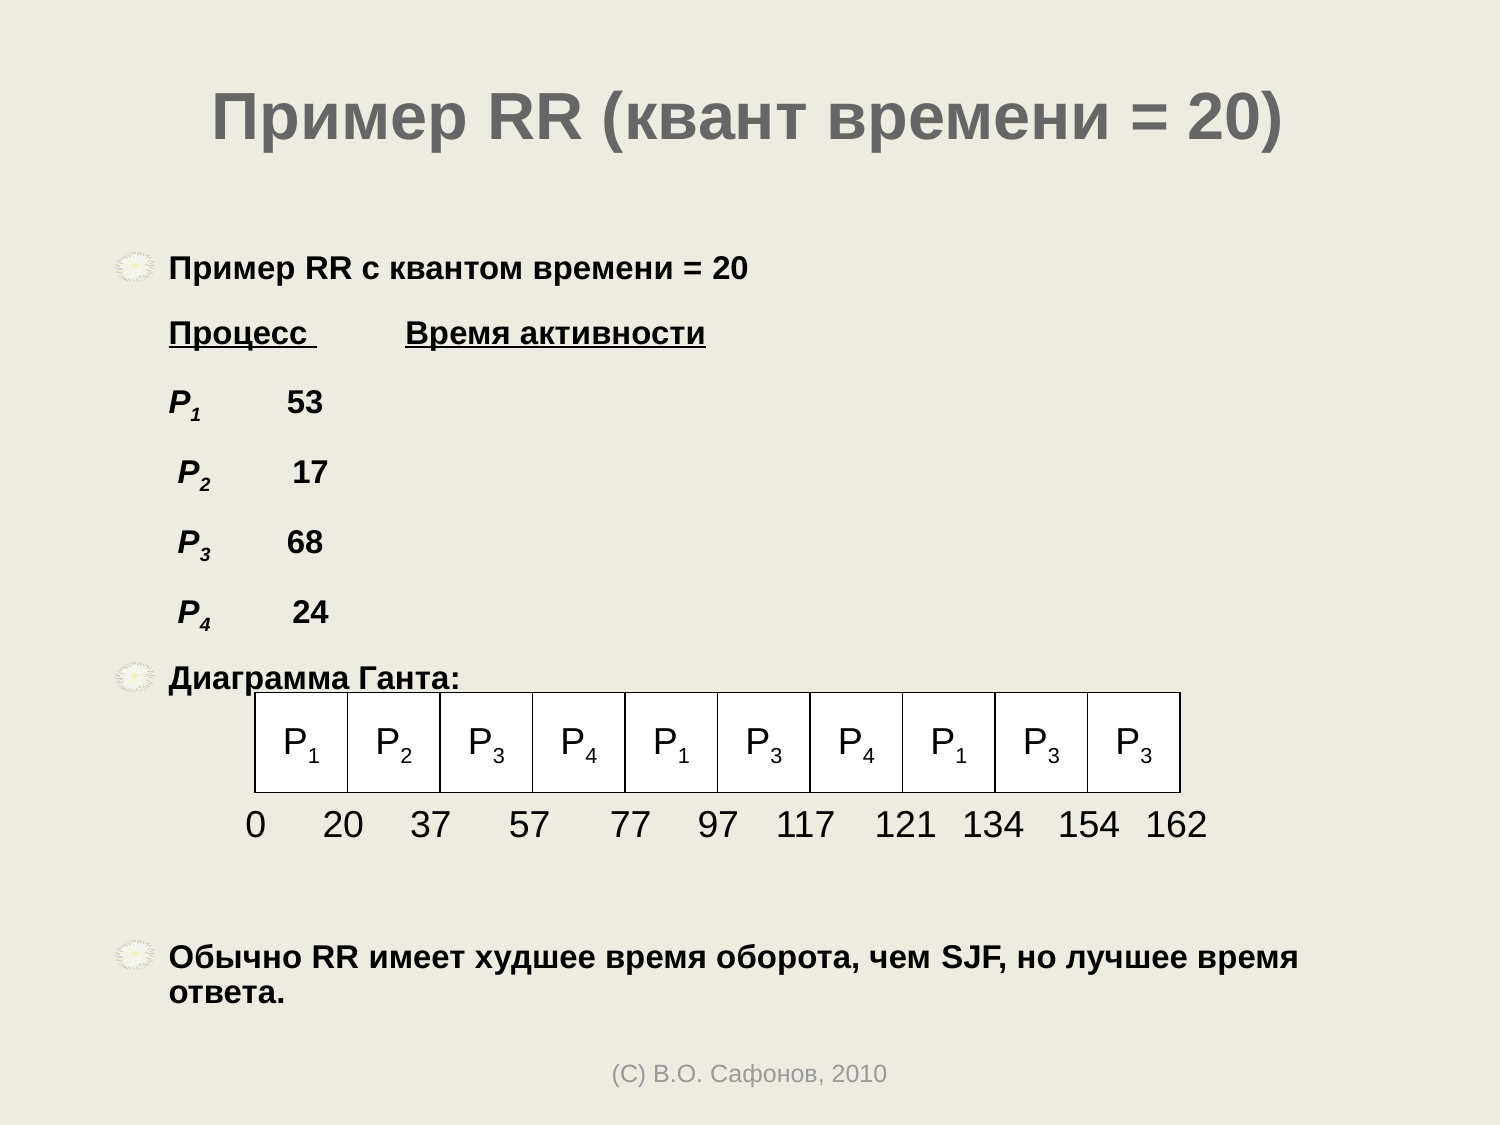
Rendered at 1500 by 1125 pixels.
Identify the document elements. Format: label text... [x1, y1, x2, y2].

list Пример RR с квантом времени = 20 Процесc Время активности P1 53 P2 17 P3 68 P4 24 Диаграмма Ганта: Обычно RR имеет худшее время оборота, чем SJF, но лучшее время ответа. [100, 243, 1401, 1019]
picture [115, 662, 155, 692]
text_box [229, 692, 1224, 853]
footer (C) В.О. Сафонов, 2010 [512, 1042, 988, 1103]
picture [115, 252, 155, 282]
picture [115, 940, 155, 970]
title Пример RR (квант времени = 20) [74, 45, 1422, 180]
